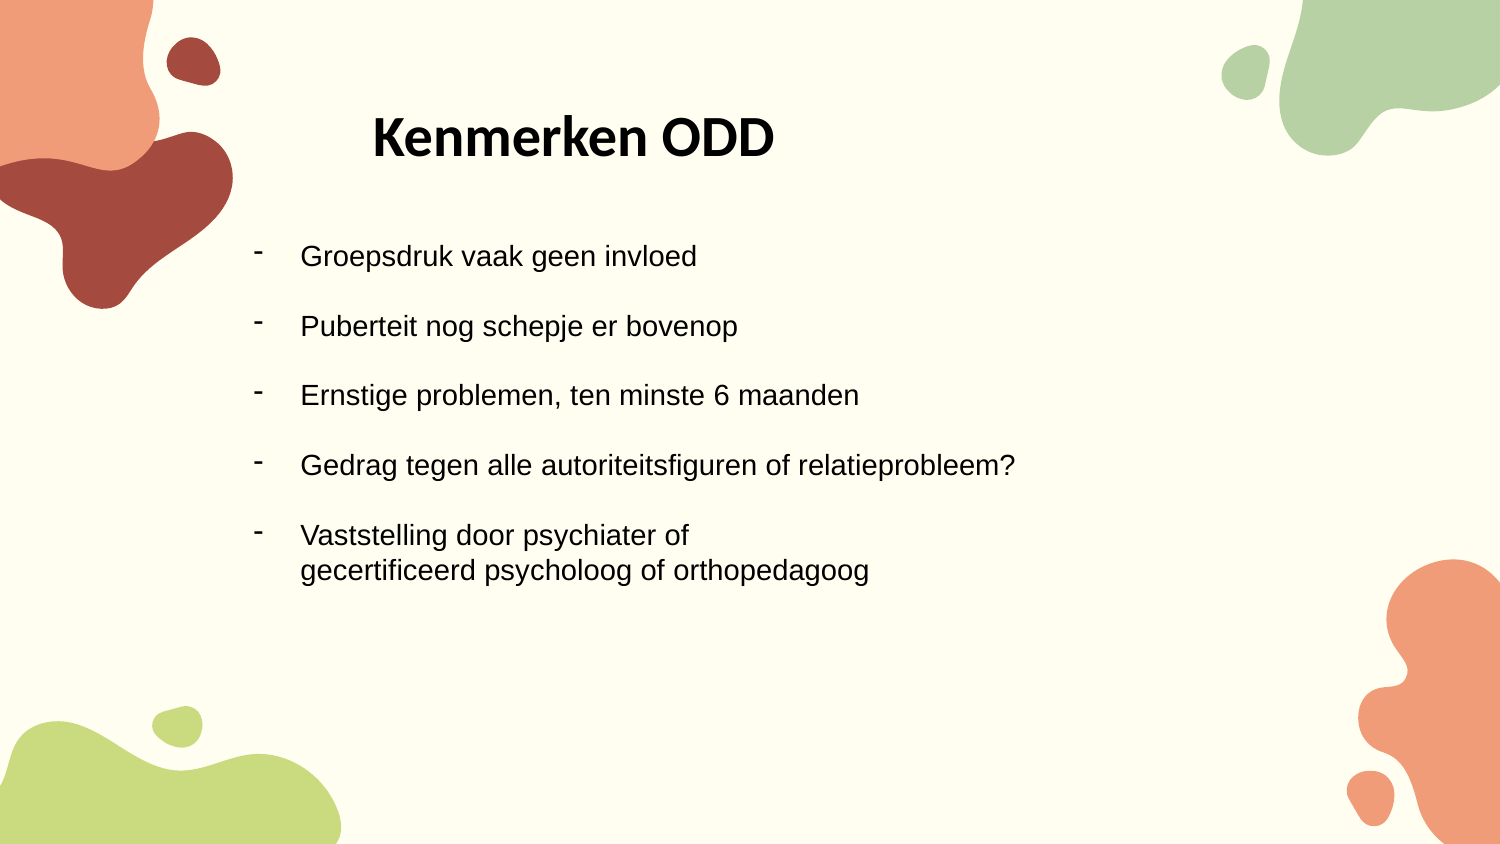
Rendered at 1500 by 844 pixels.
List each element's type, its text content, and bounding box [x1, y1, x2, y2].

title Kenmerken ODD [358, 55, 1262, 212]
subtitle [120, 229, 1262, 709]
text_box Groepsdruk vaak geen invloed Puberteit nog schepje er bovenop Ernstige problemen, ten minste 6 maanden Gedrag tegen alle autoriteitsfiguren of relatieprobleem? Vaststelling door psychiater of gecertificeerd psycholoog of orthopedagoog [238, 229, 1327, 664]
